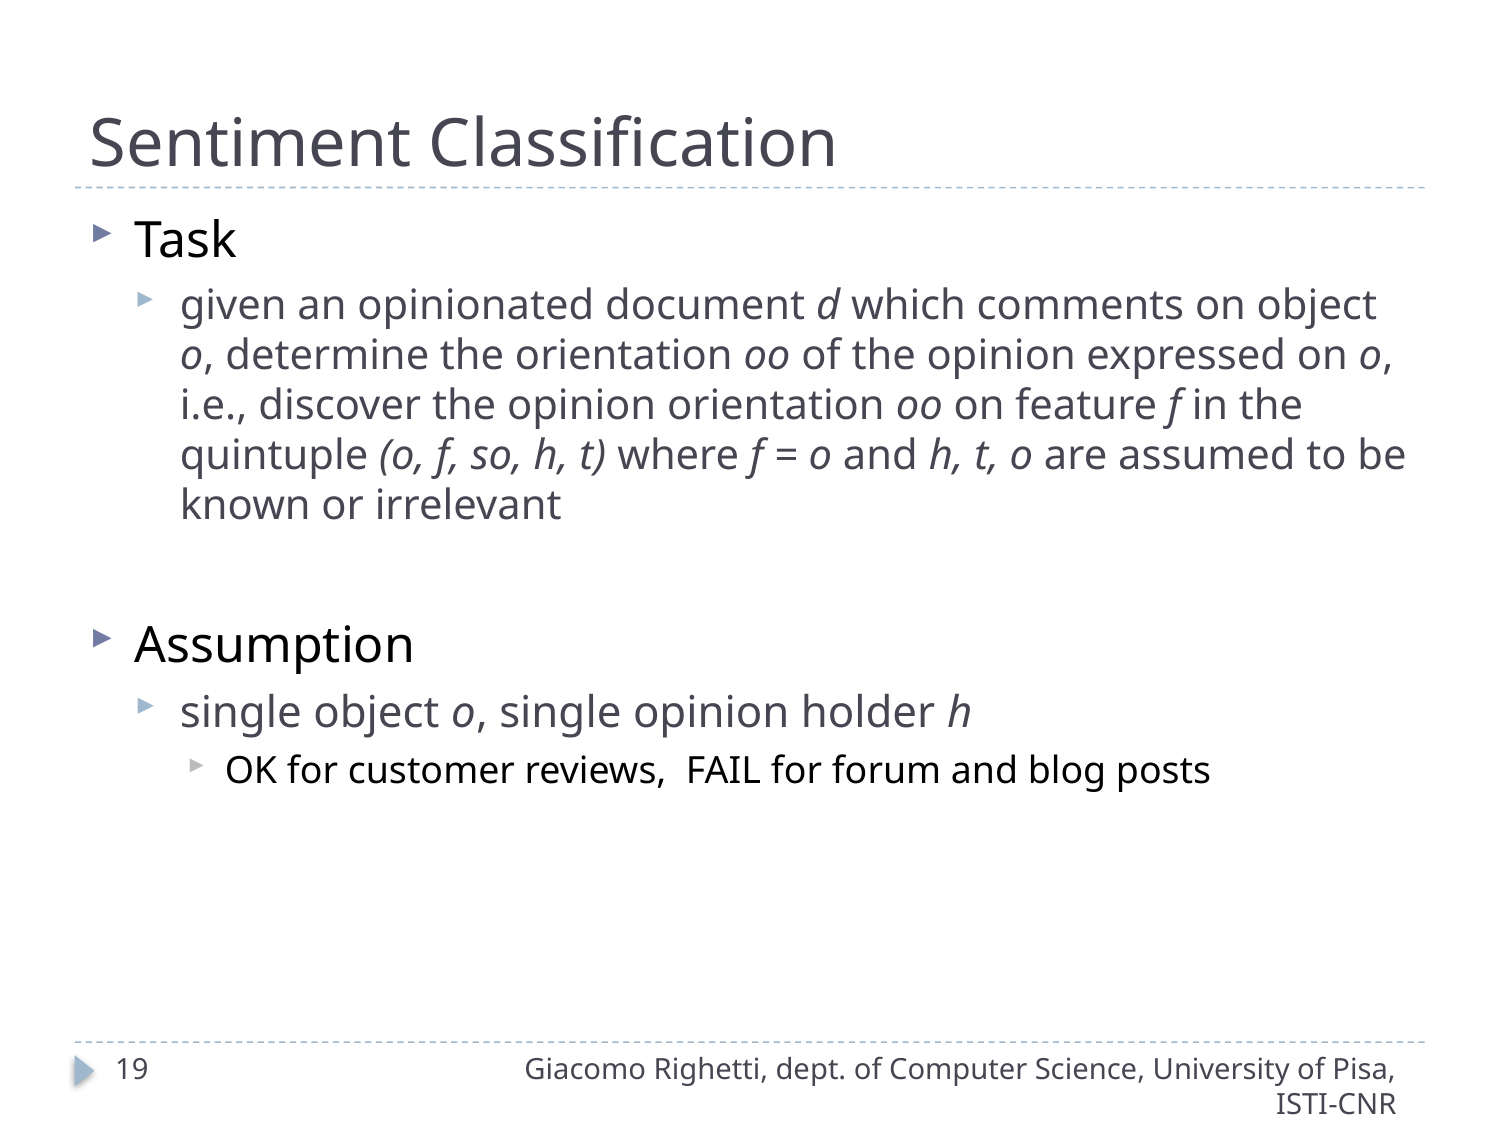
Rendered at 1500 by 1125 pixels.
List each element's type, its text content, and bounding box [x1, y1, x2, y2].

list Task given an opinionated document d which comments on object o, determine the orientation oo of the opinion expressed on o, i.e., discover the opinion orientation oo on feature f in the quintuple (o, f, so, h, t) where f = o and h, t, o are assumed to be known or irrelevant Assumption single object o, single opinion holder h OK for customer reviews, FAIL for forum and blog posts [75, 200, 1425, 1010]
slide_number 19 [100, 1042, 426, 1103]
title Sentiment Classification [75, 24, 1425, 188]
footer Giacomo Righetti, dept. of Computer Science, University of Pisa, ISTI-CNR [475, 1042, 1412, 1125]
